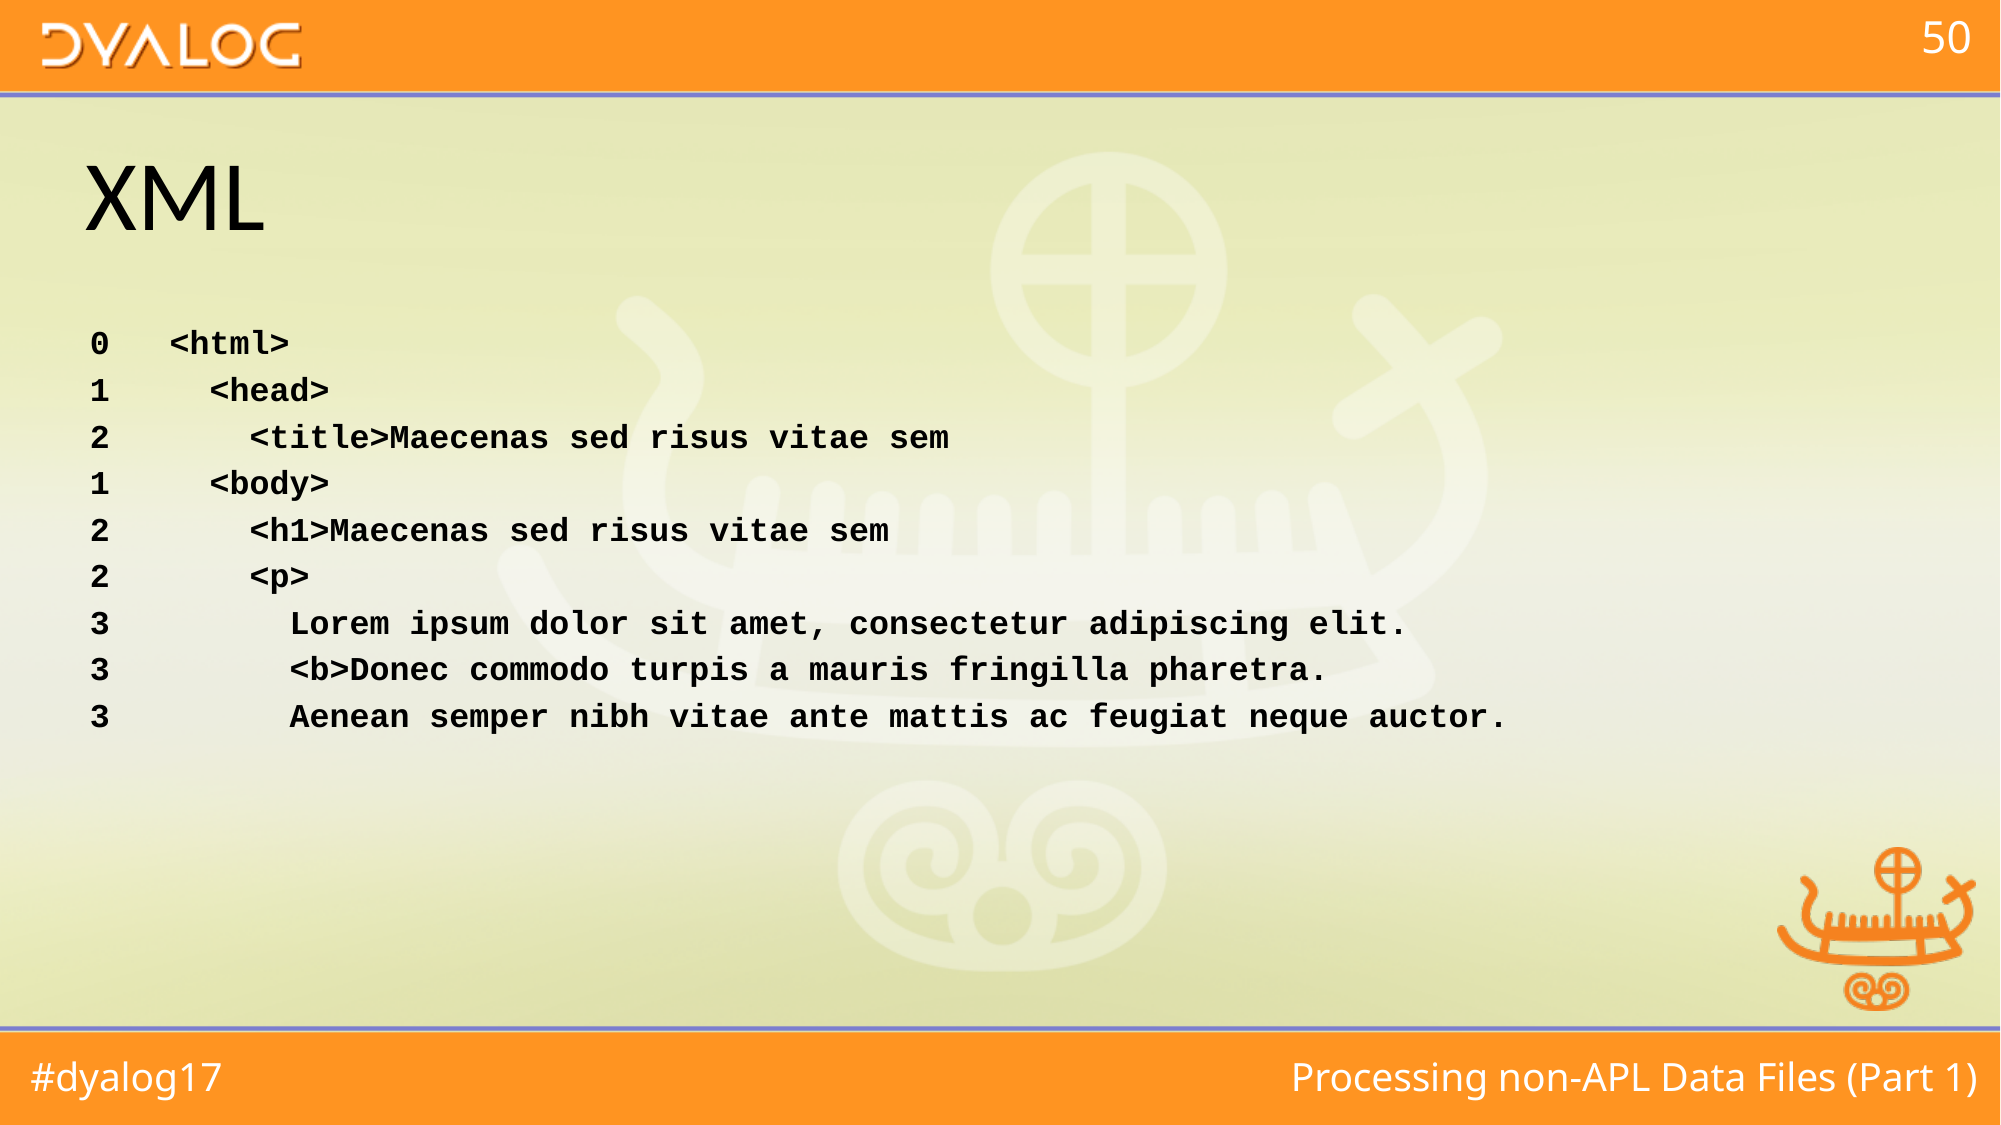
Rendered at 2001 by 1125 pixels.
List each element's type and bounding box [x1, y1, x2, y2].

picture [0, 0, 2001, 1125]
list [74, 267, 1556, 1011]
title [70, 125, 1900, 256]
